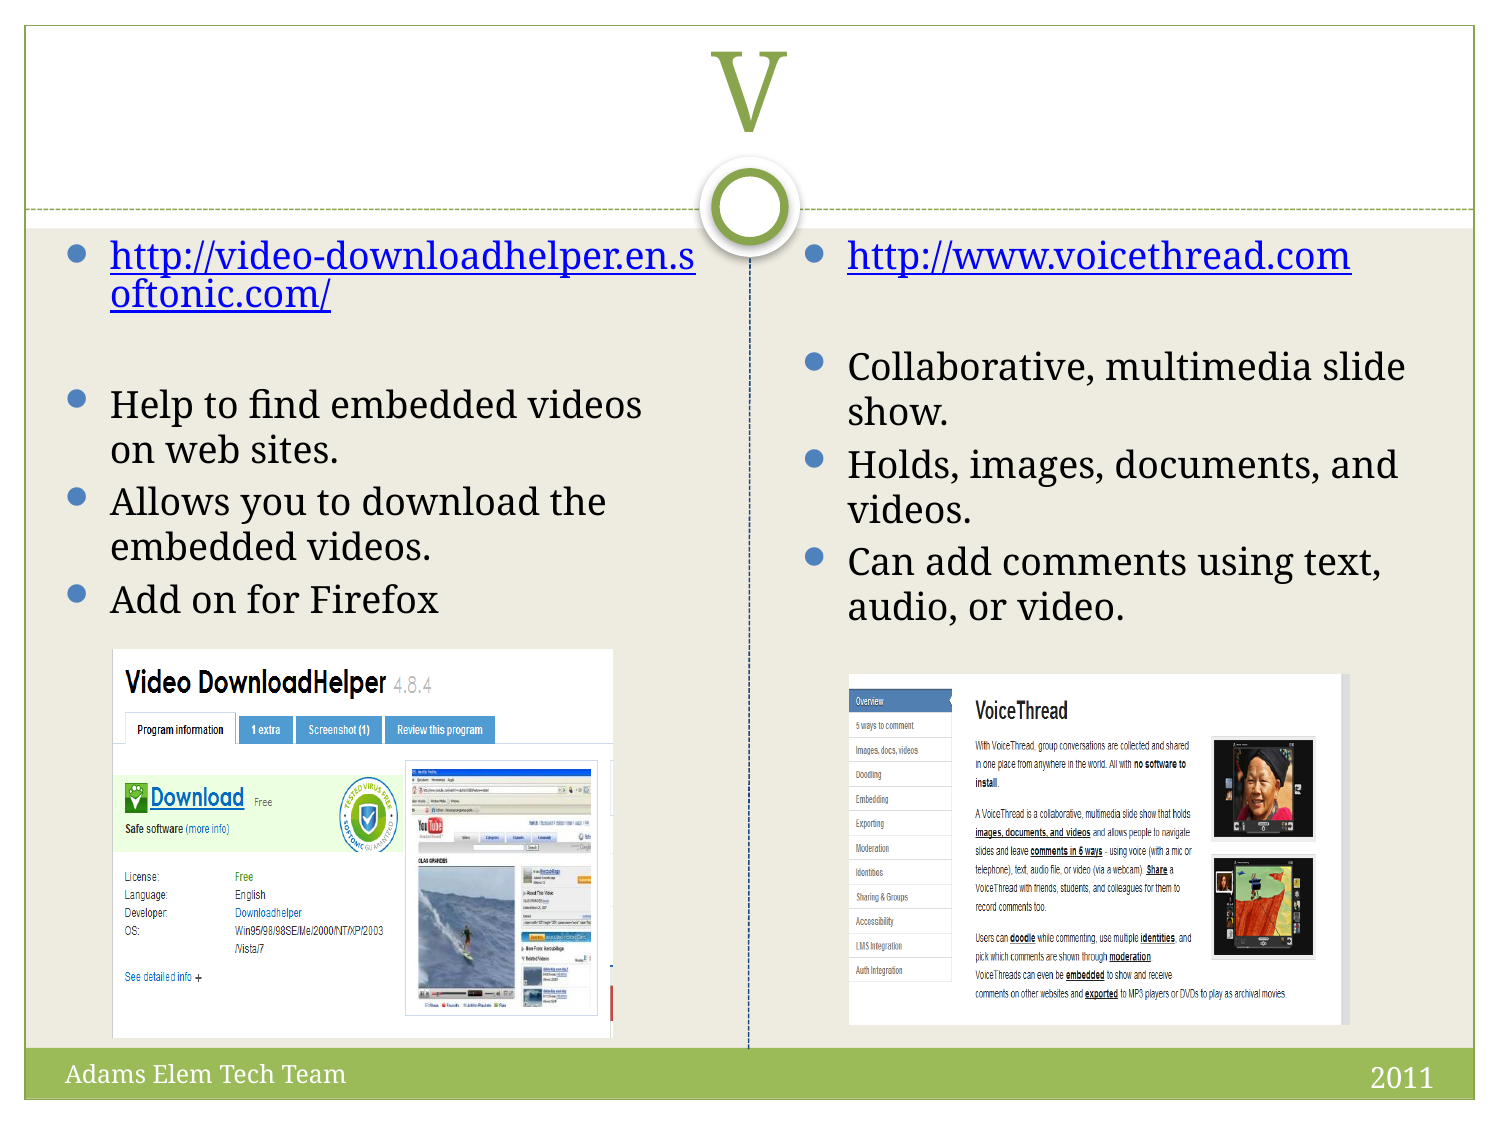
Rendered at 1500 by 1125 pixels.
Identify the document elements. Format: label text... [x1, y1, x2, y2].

picture [112, 649, 613, 1038]
slide_number 2011 [950, 1051, 1450, 1112]
title V [49, 37, 1450, 162]
list http://video-downloadhelper.en.softonic.com/ Help to find embedded videos on web sites. Allows you to download the embedded videos. Add on for Firefox [50, 224, 713, 993]
footer Adams Elem Tech Team [50, 1051, 638, 1112]
picture [849, 674, 1351, 1026]
list http://www.voicethread.com Collaborative, multimedia slide show. Holds, images, documents, and videos. Can add comments using text, audio, or video. [787, 224, 1450, 993]
